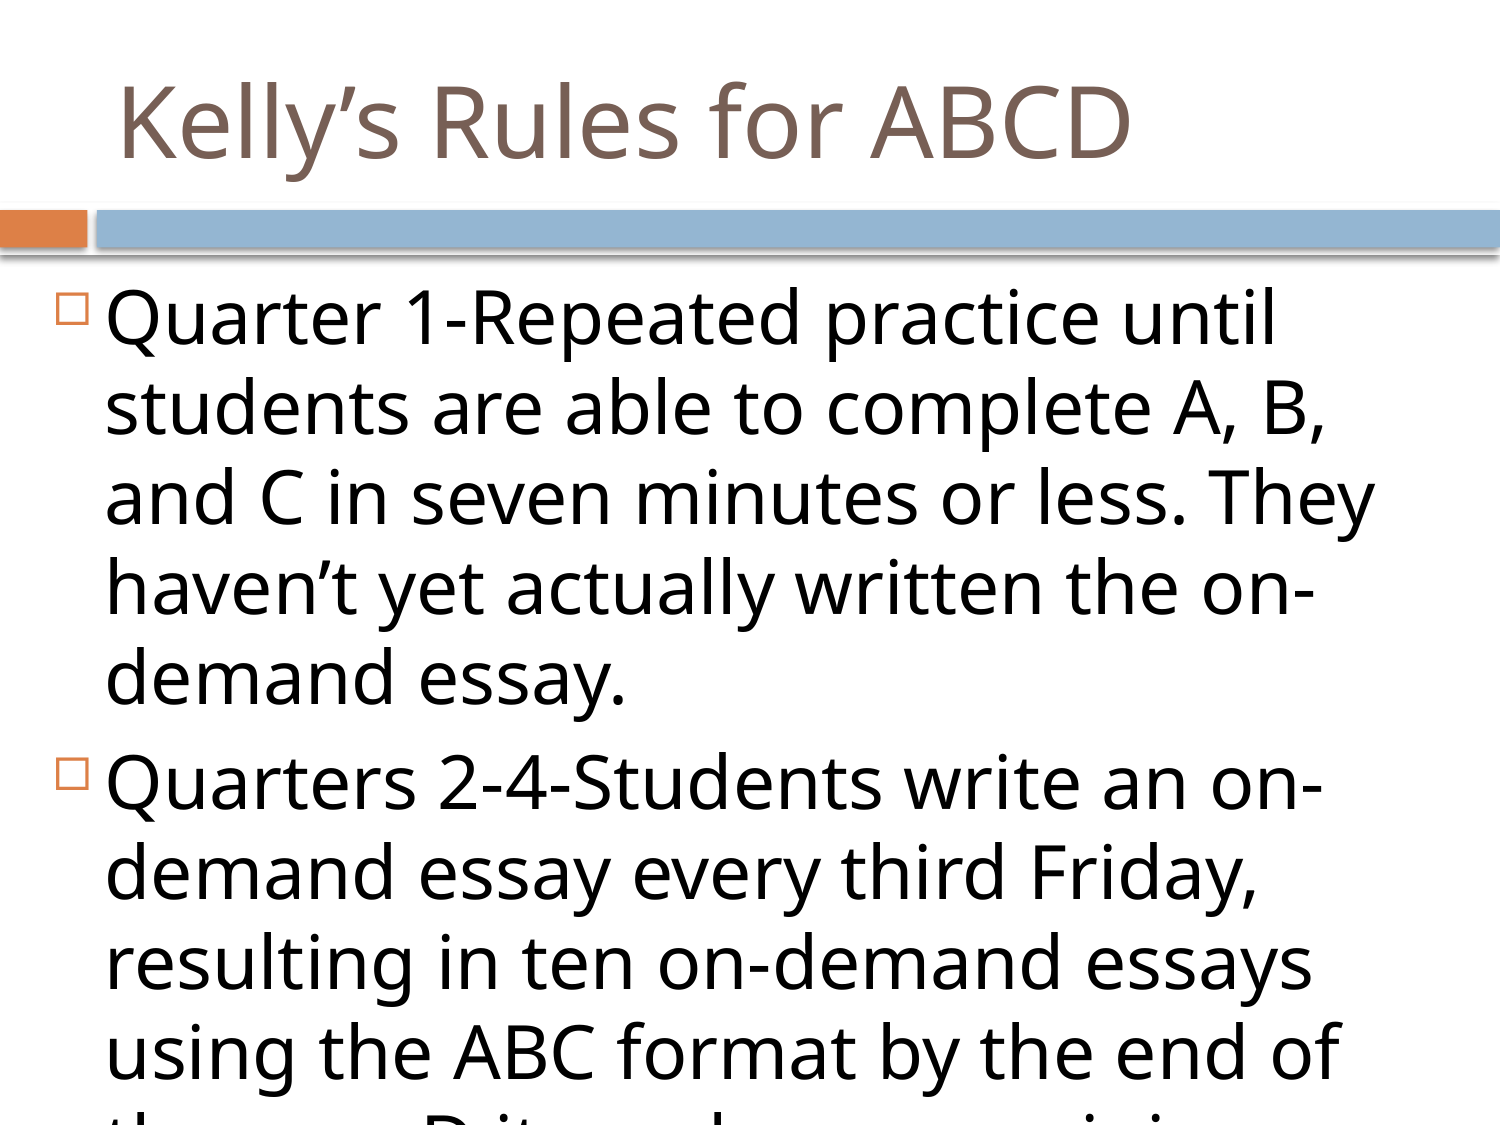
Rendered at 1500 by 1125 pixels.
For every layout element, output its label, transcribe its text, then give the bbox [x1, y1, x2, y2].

title Kelly’s Rules for ABCD [100, 37, 1438, 200]
list Quarter 1-Repeated practice until students are able to complete A, B, and C in seven minutes or less. They haven’t yet actually written the on-demand essay. Quarters 2-4-Students write an on-demand essay every third Friday, resulting in ten on-demand essays using the ABC format by the end of the year. D items become mini-lessons. [37, 262, 1438, 1075]
